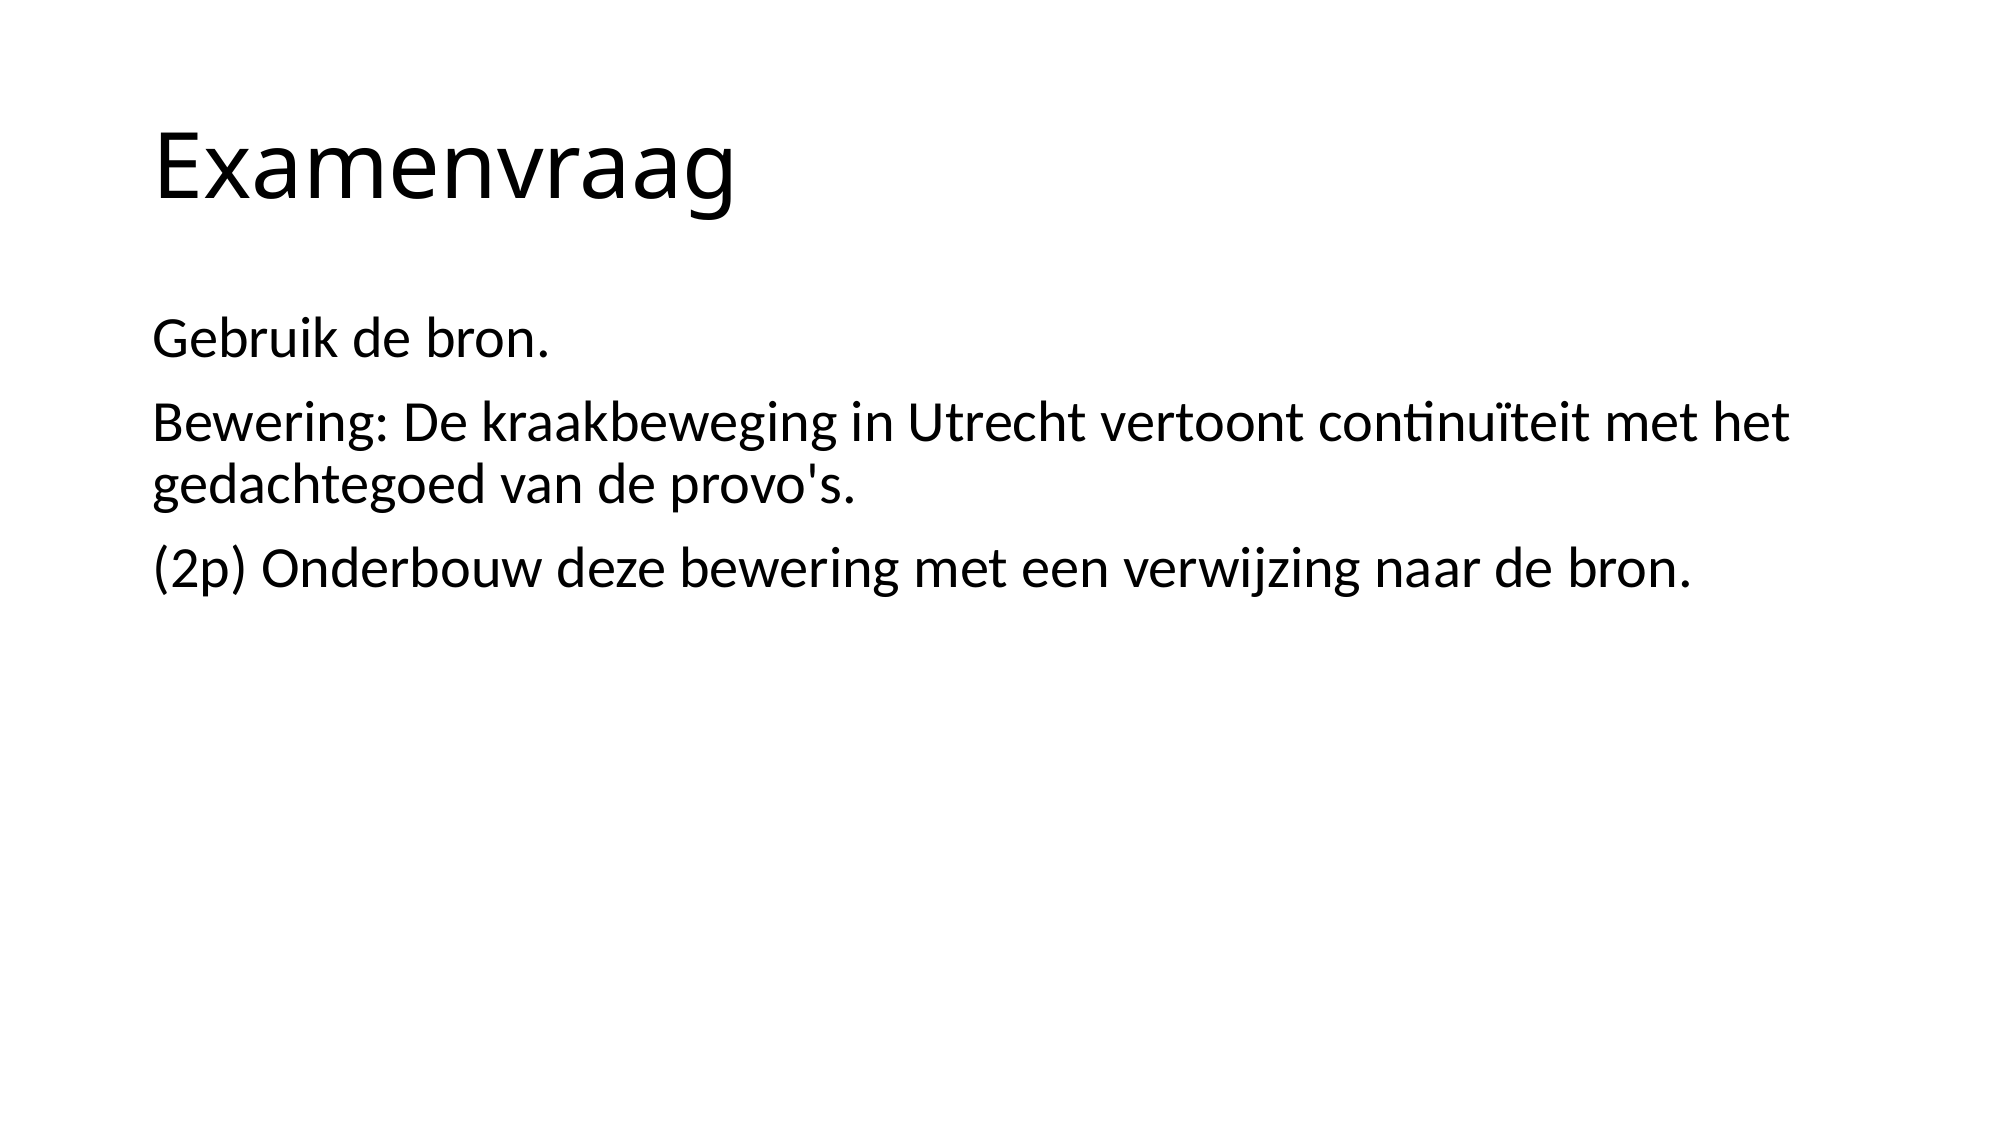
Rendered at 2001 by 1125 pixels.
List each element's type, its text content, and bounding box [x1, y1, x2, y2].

list Gebruik de bron. Bewering: De kraakbeweging in Utrecht vertoont continuïteit met het gedachtegoed van de provo's. (2p) Onderbouw deze bewering met een verwijzing naar de bron. [137, 299, 1863, 1014]
title Examenvraag [137, 59, 1863, 278]
